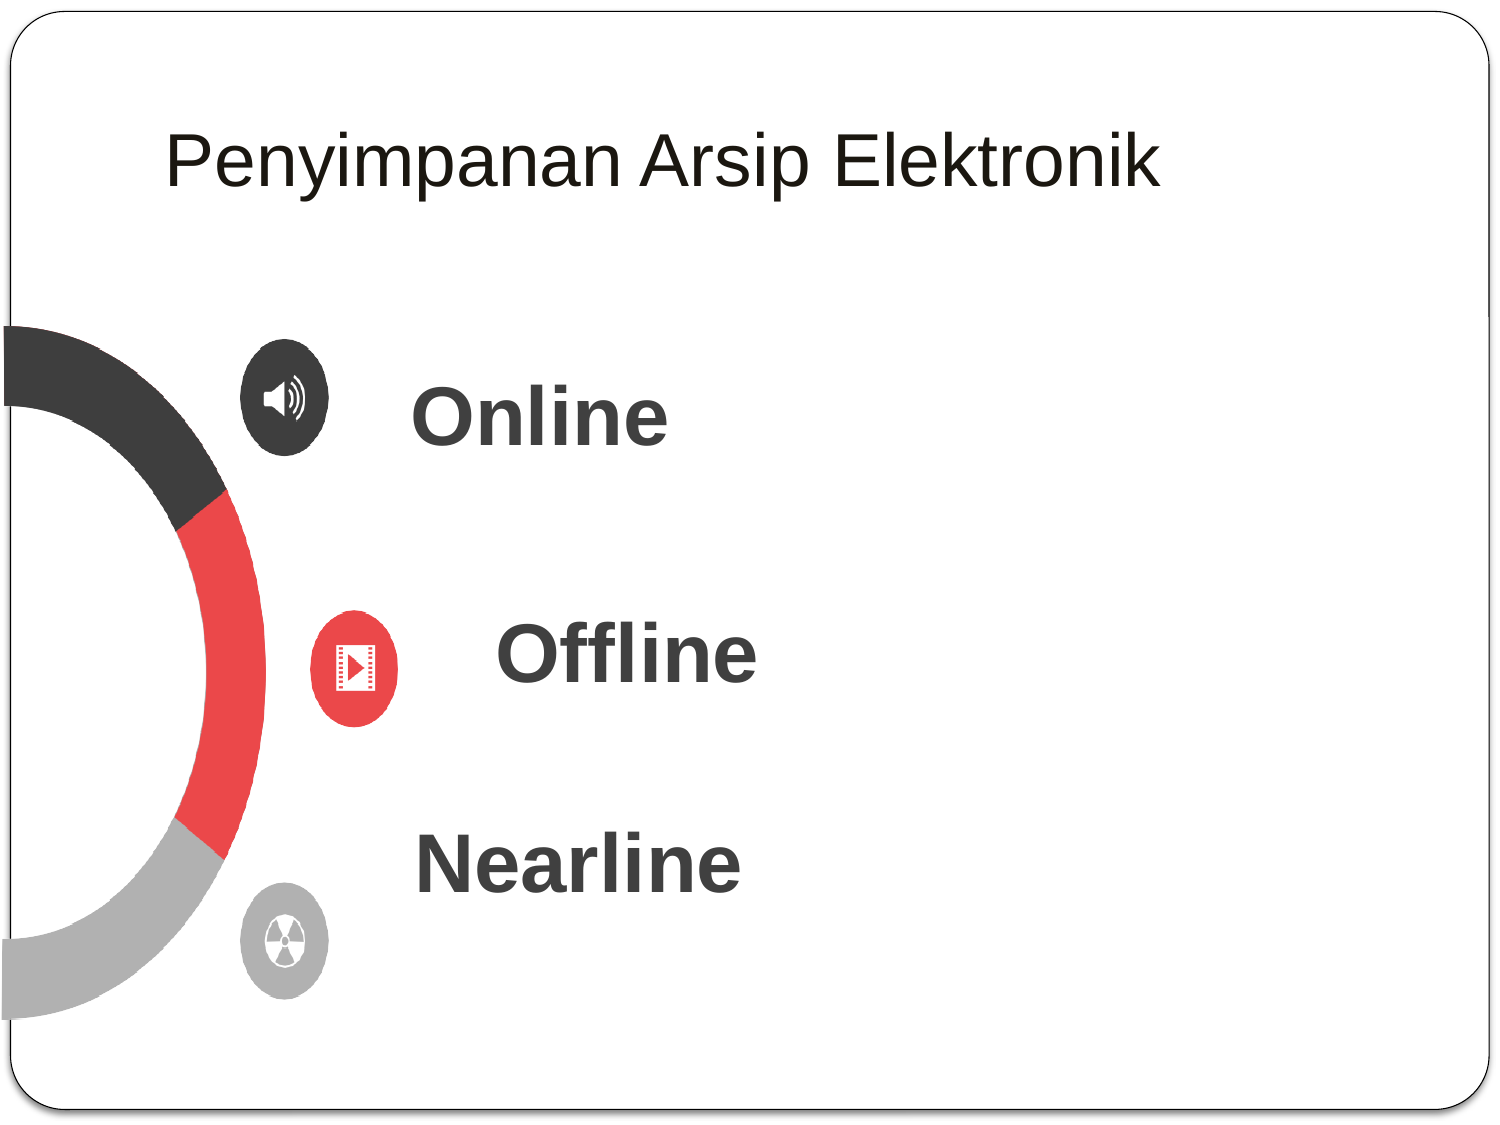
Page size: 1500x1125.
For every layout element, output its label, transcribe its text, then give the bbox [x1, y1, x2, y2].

text_box [1, 326, 398, 1020]
text_box Offline Nearline [410, 597, 761, 910]
text_box Penyimpanan Arsip Elektronik [162, 109, 1164, 202]
title Online [408, 272, 1325, 463]
